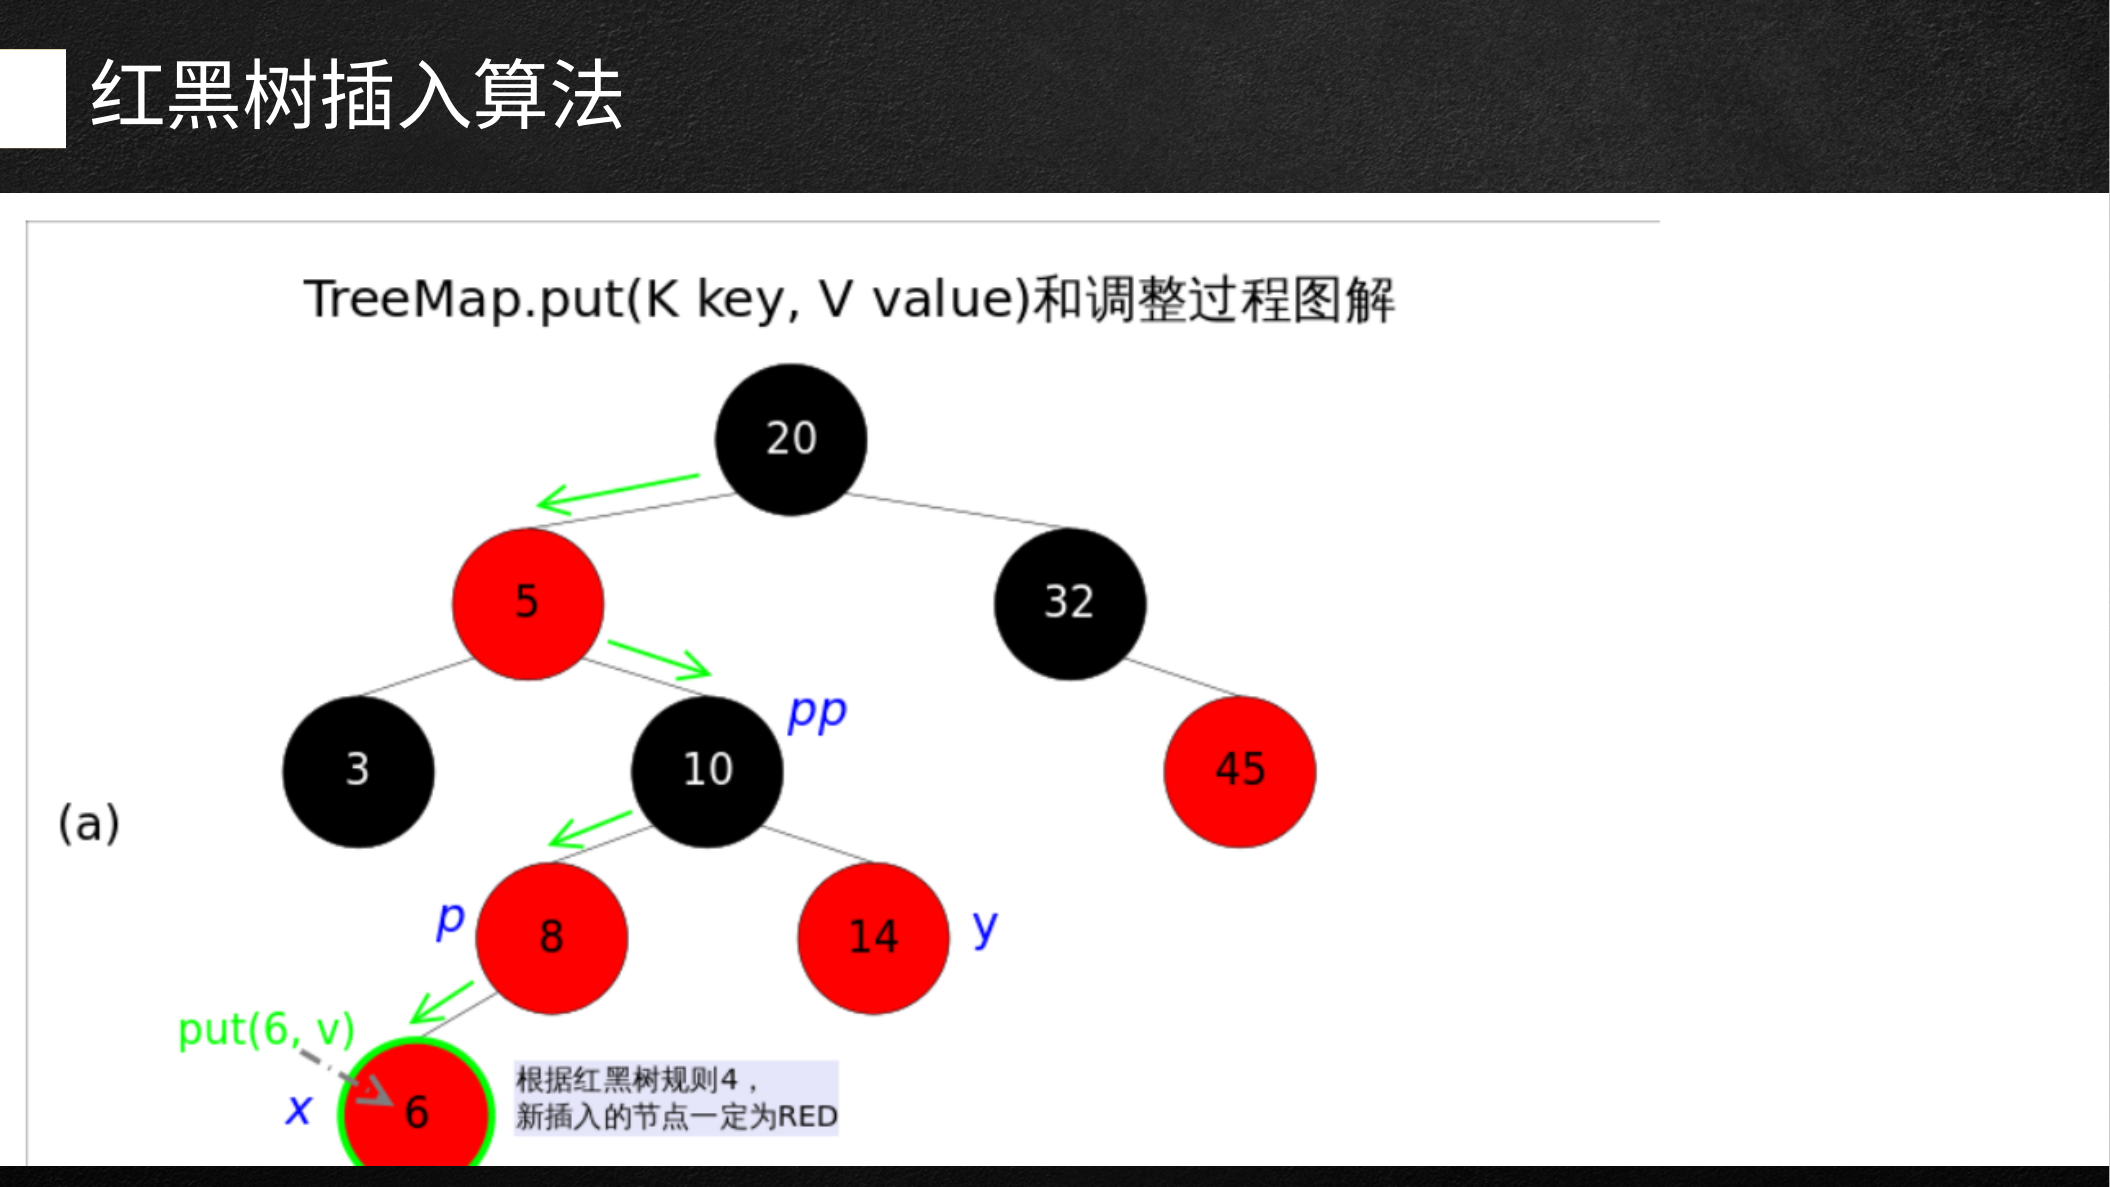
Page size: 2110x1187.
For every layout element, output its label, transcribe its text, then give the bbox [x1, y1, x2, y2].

title 红黑树插入算法 [74, 48, 2052, 150]
picture [0, 0, 2110, 1187]
